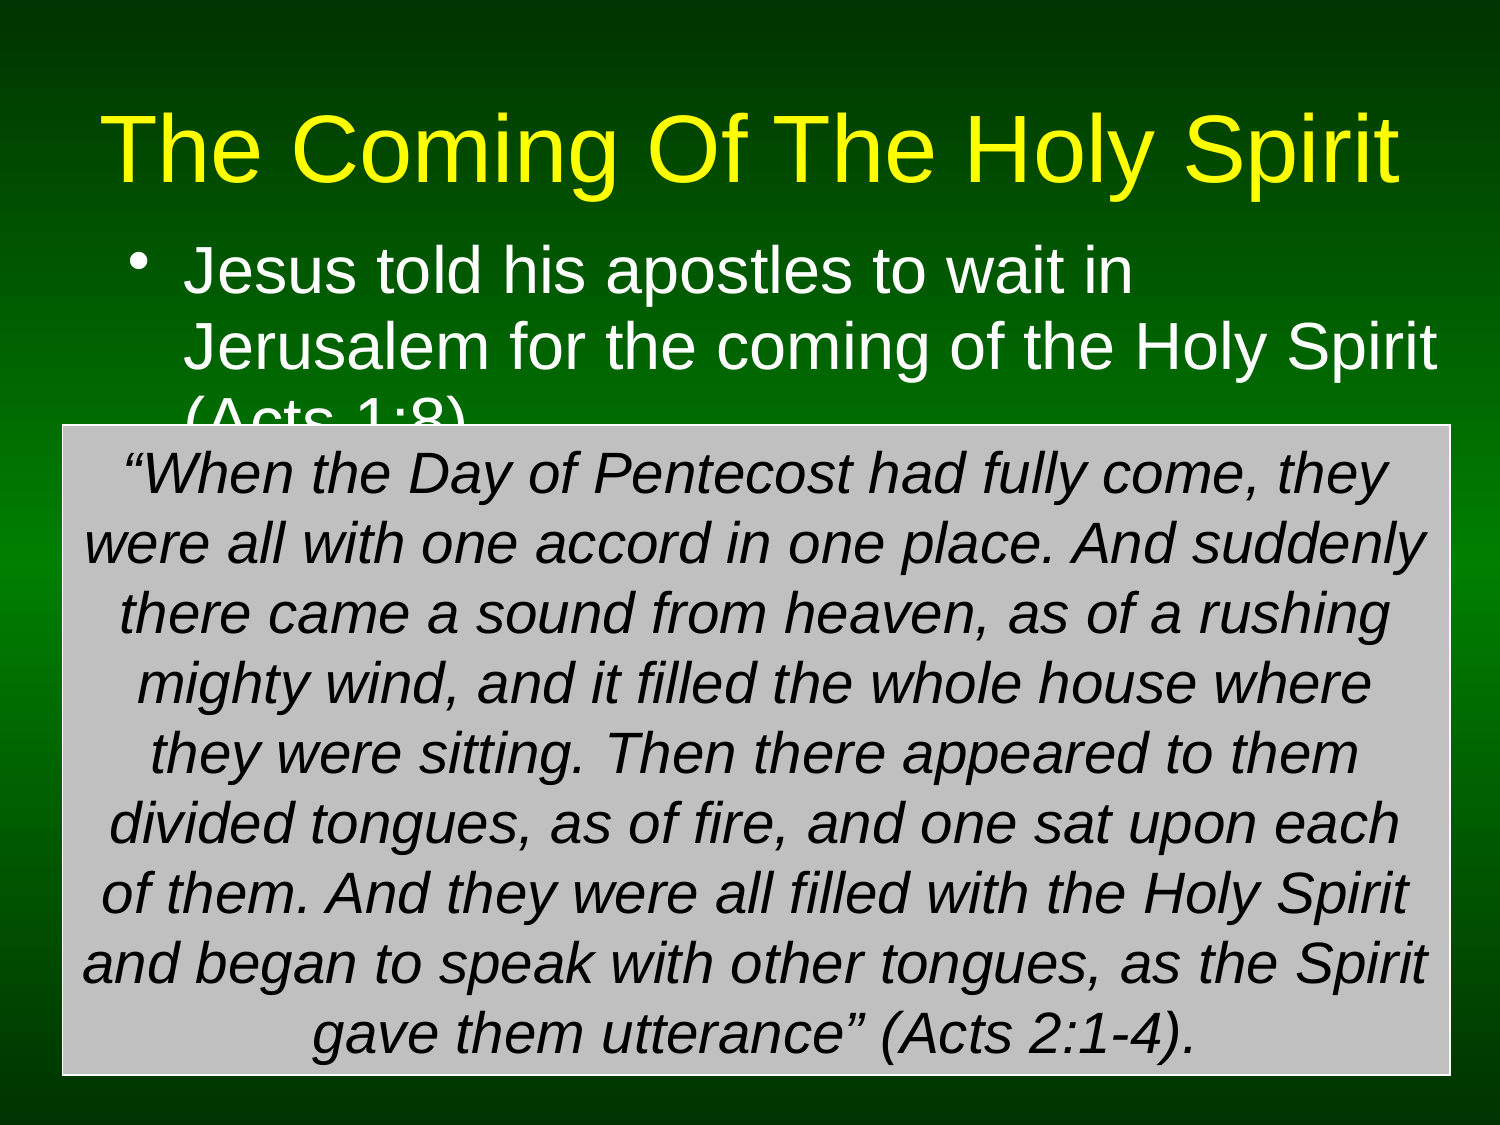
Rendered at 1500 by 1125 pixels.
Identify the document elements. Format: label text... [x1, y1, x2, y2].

title The Coming Of The Holy Spirit [37, 50, 1463, 238]
list Jesus told his apostles to wait in Jerusalem for the coming of the Holy Spirit (Acts 1:8). About 10 days after Jesus ascended into heaven, the power of the Holy Spirit is poured out on the apostles. [112, 224, 1463, 1125]
text_box “When the Day of Pentecost had fully come, they were all with one accord in one place. And suddenly there came a sound from heaven, as of a rushing mighty wind, and it filled the whole house where they were sitting. Then there appeared to them divided tongues, as of fire, and one sat upon each of them. And they were all filled with the Holy Spirit and began to speak with other tongues, as the Spirit gave them utterance” (Acts 2:1-4). [62, 425, 1450, 1075]
